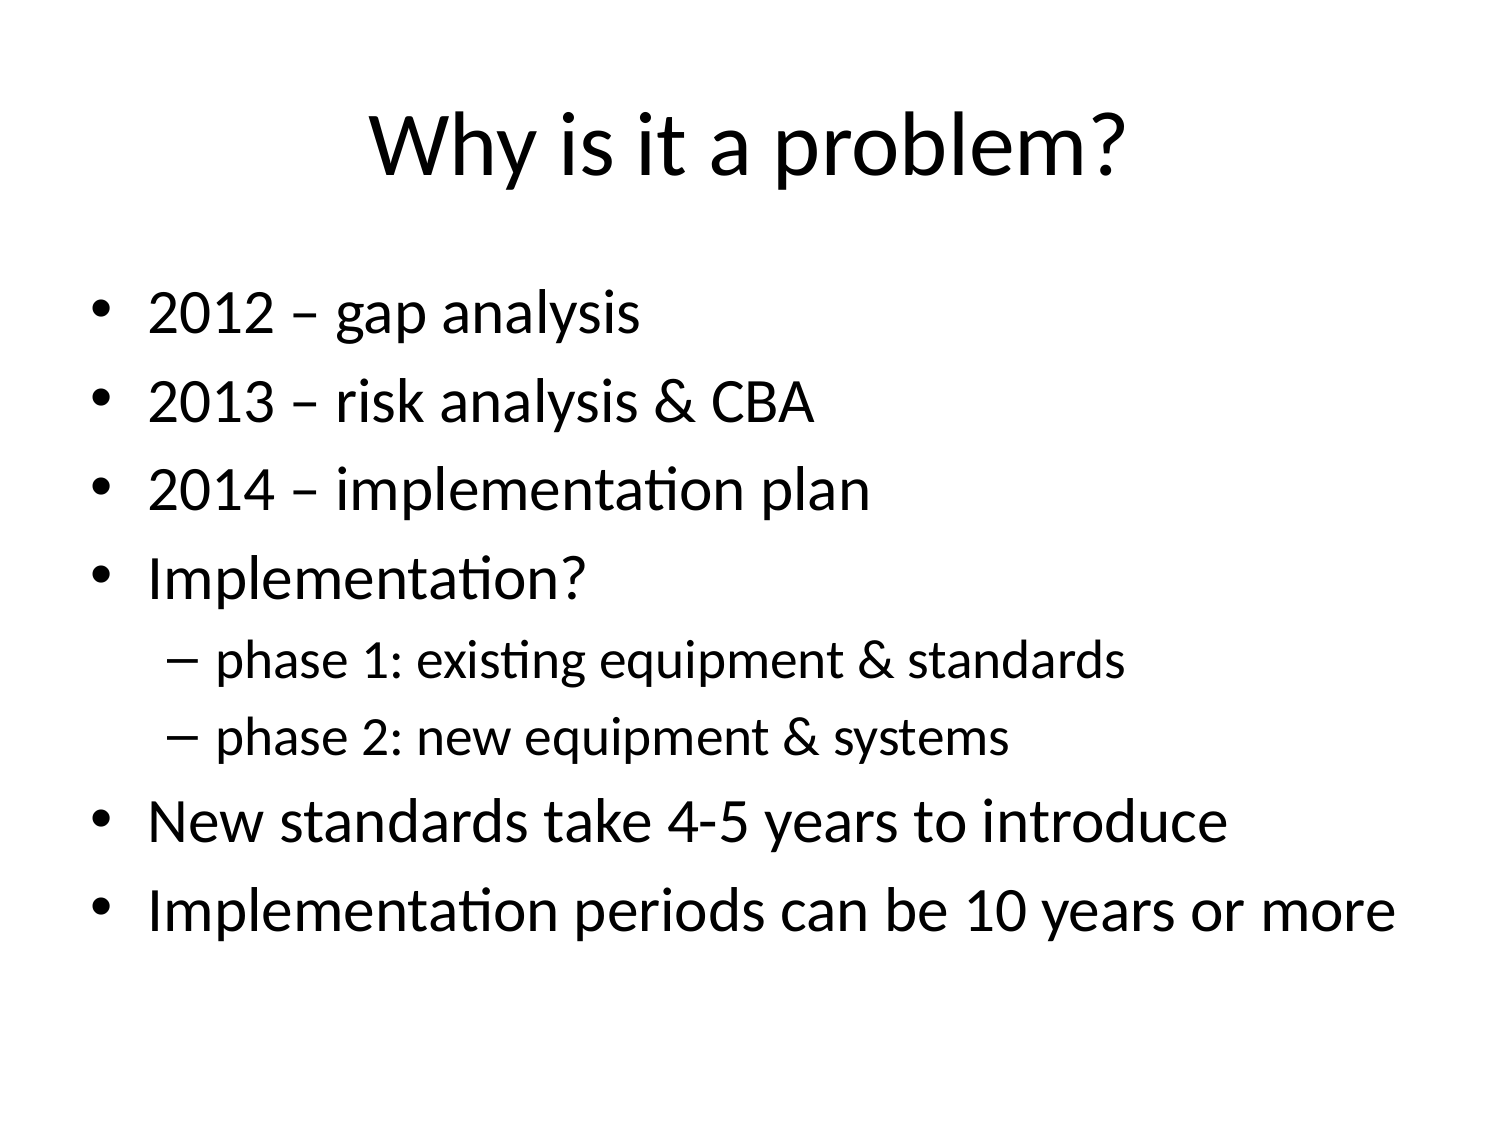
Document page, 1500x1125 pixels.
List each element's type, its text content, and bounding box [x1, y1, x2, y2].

title Why is it a problem? [75, 45, 1425, 233]
list 2012 – gap analysis 2013 – risk analysis & CBA 2014 – implementation plan Implementation? phase 1: existing equipment & standards phase 2: new equipment & systems New standards take 4-5 years to introduce Implementation periods can be 10 years or more [75, 262, 1425, 1005]
